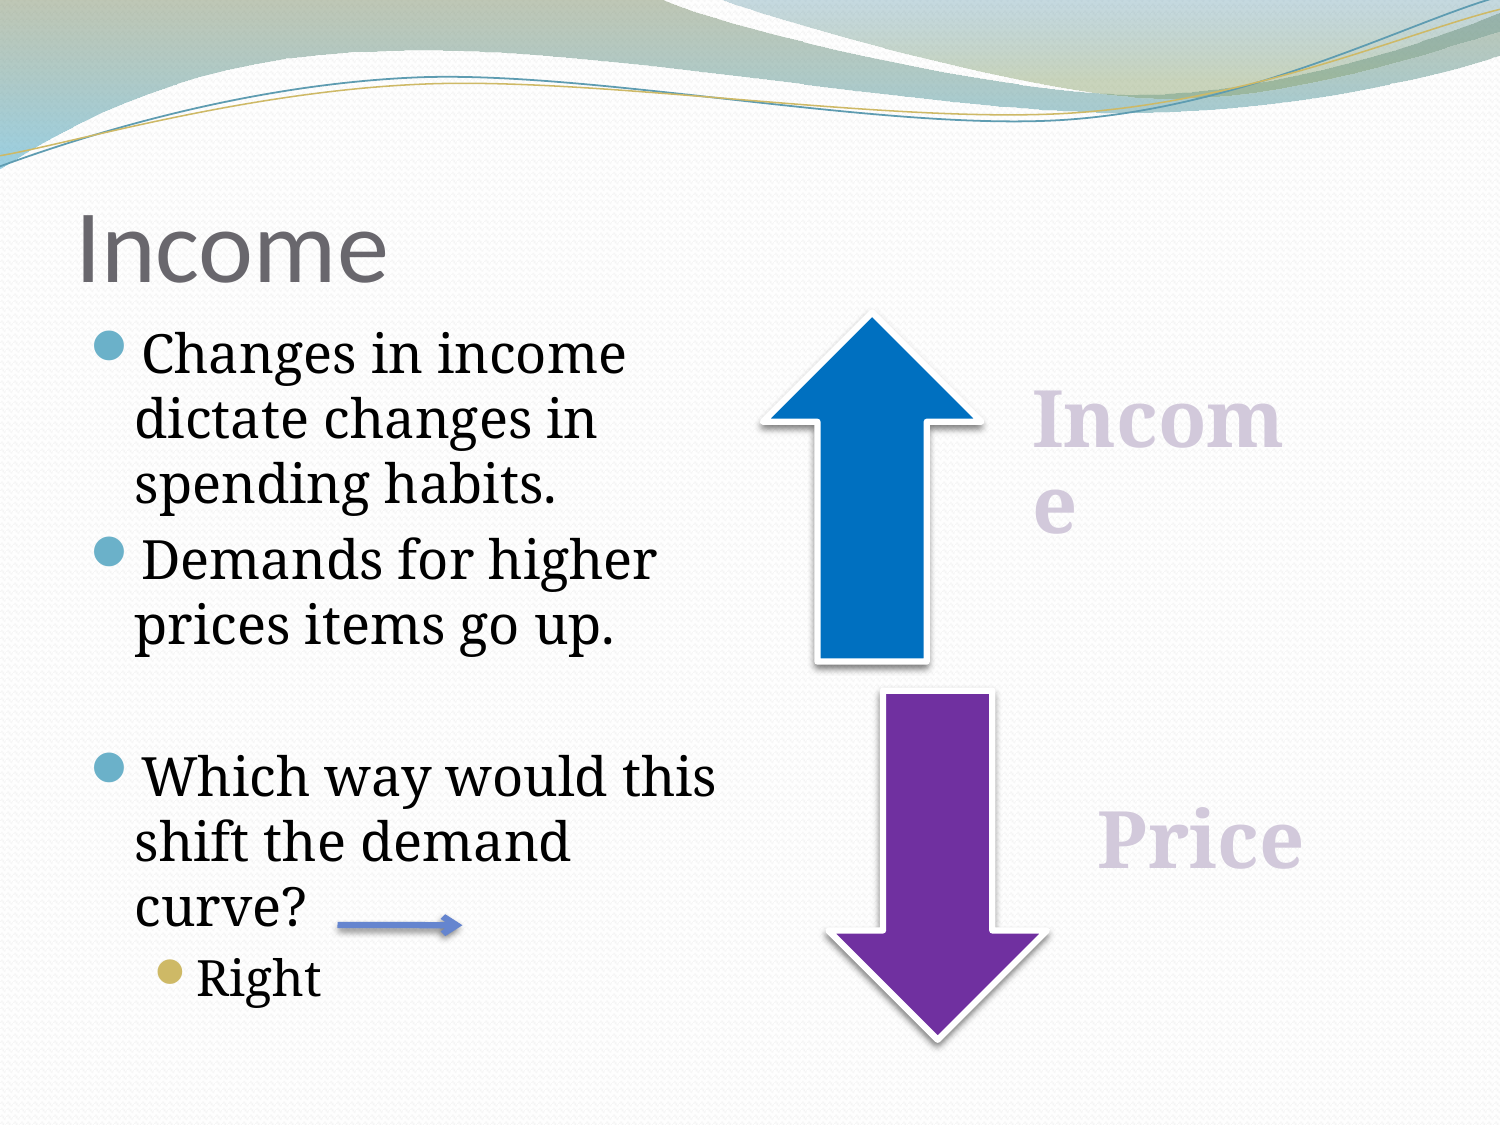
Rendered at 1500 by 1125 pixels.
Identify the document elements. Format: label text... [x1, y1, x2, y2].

list Changes in income dictate changes in spending habits. Demands for higher prices items go up. Which way would this shift the demand curve? Right [75, 312, 738, 1040]
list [762, 312, 1426, 1040]
title Income [75, 115, 1425, 303]
